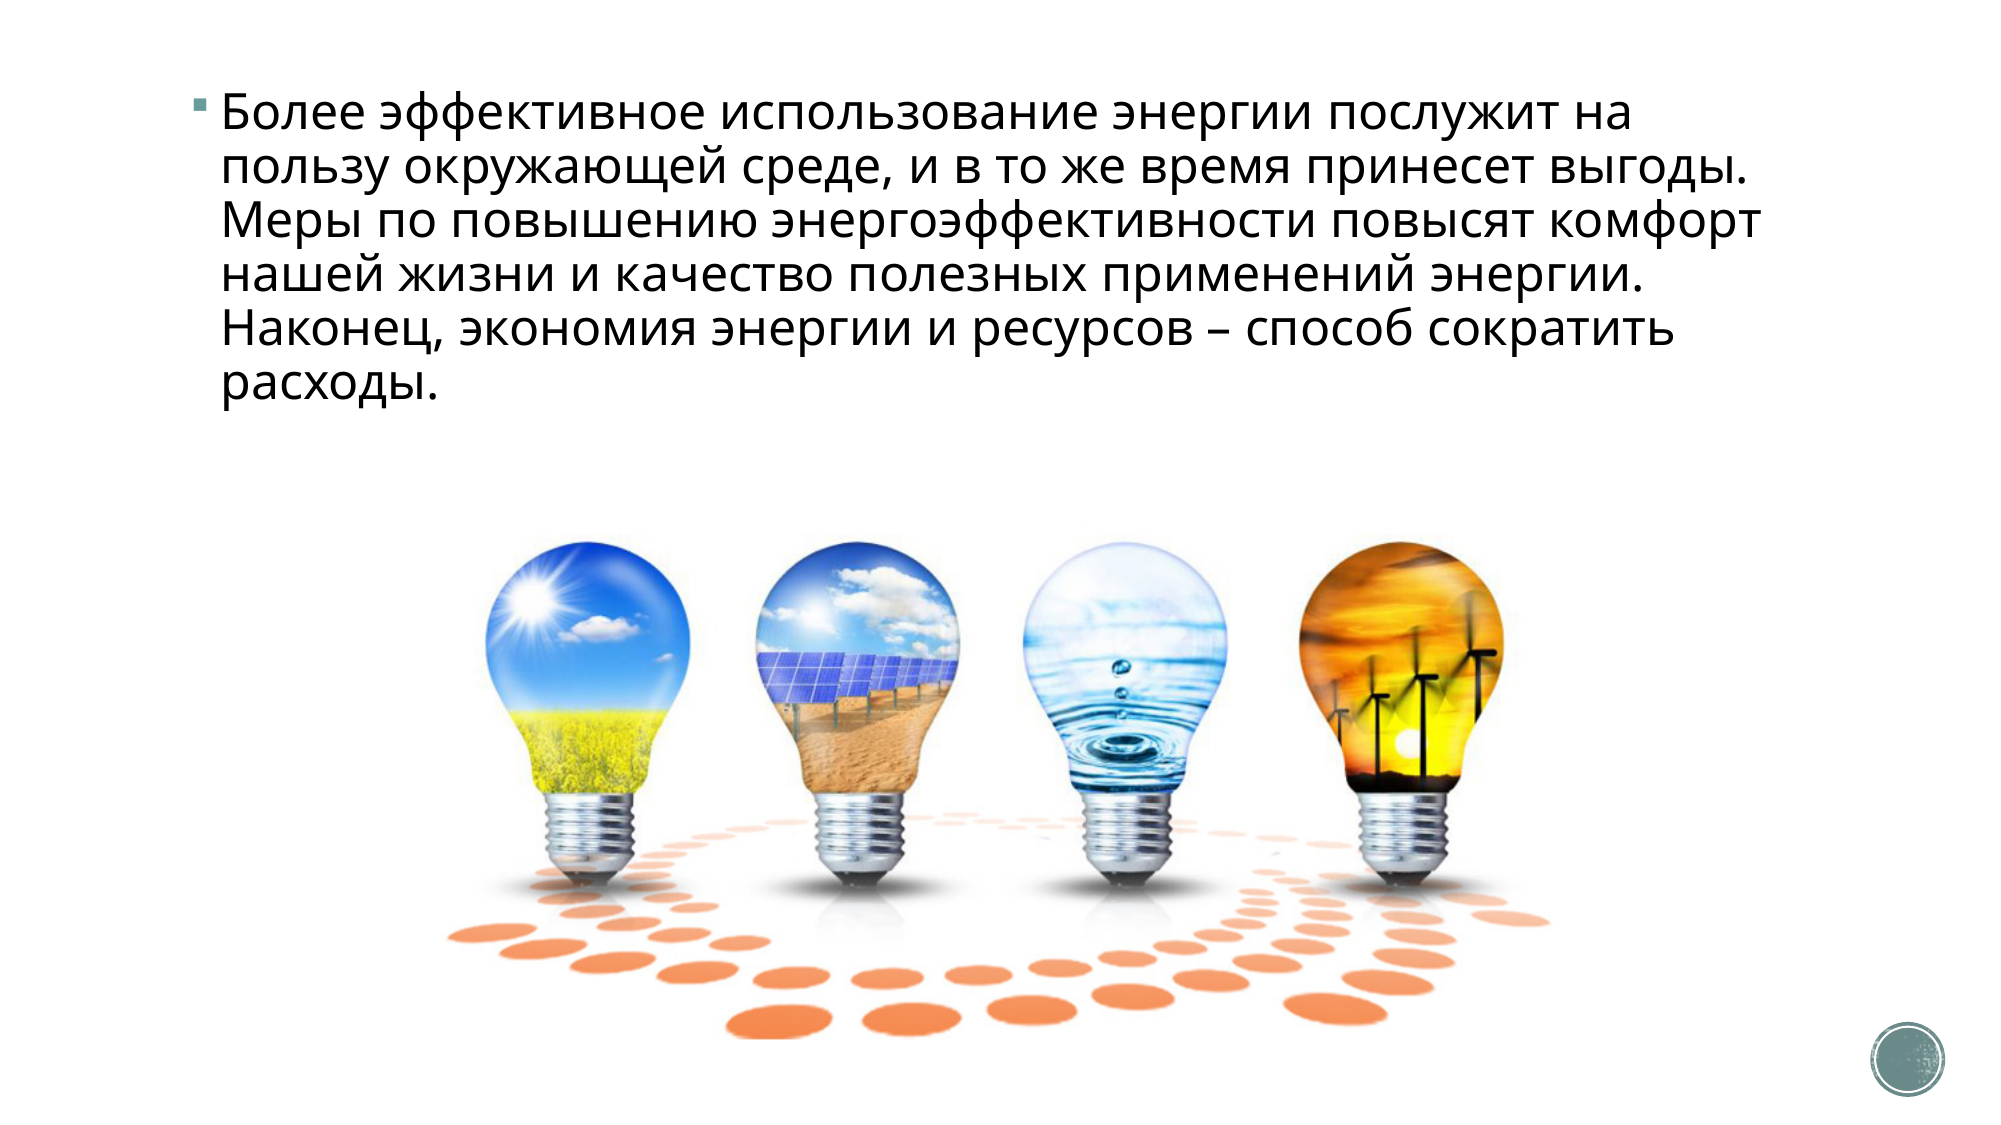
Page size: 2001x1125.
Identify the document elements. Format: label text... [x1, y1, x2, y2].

list Более эффективное использование энергии послужит на пользу окружающей среде, и в то же время принесет выгоды. Меры по повышению энергоэффективности повысят комфорт нашей жизни и качество полезных применений энергии. Наконец, экономия энергии и ресурсов – способ сократить расходы. [175, 79, 1826, 744]
picture [333, 328, 1668, 1125]
